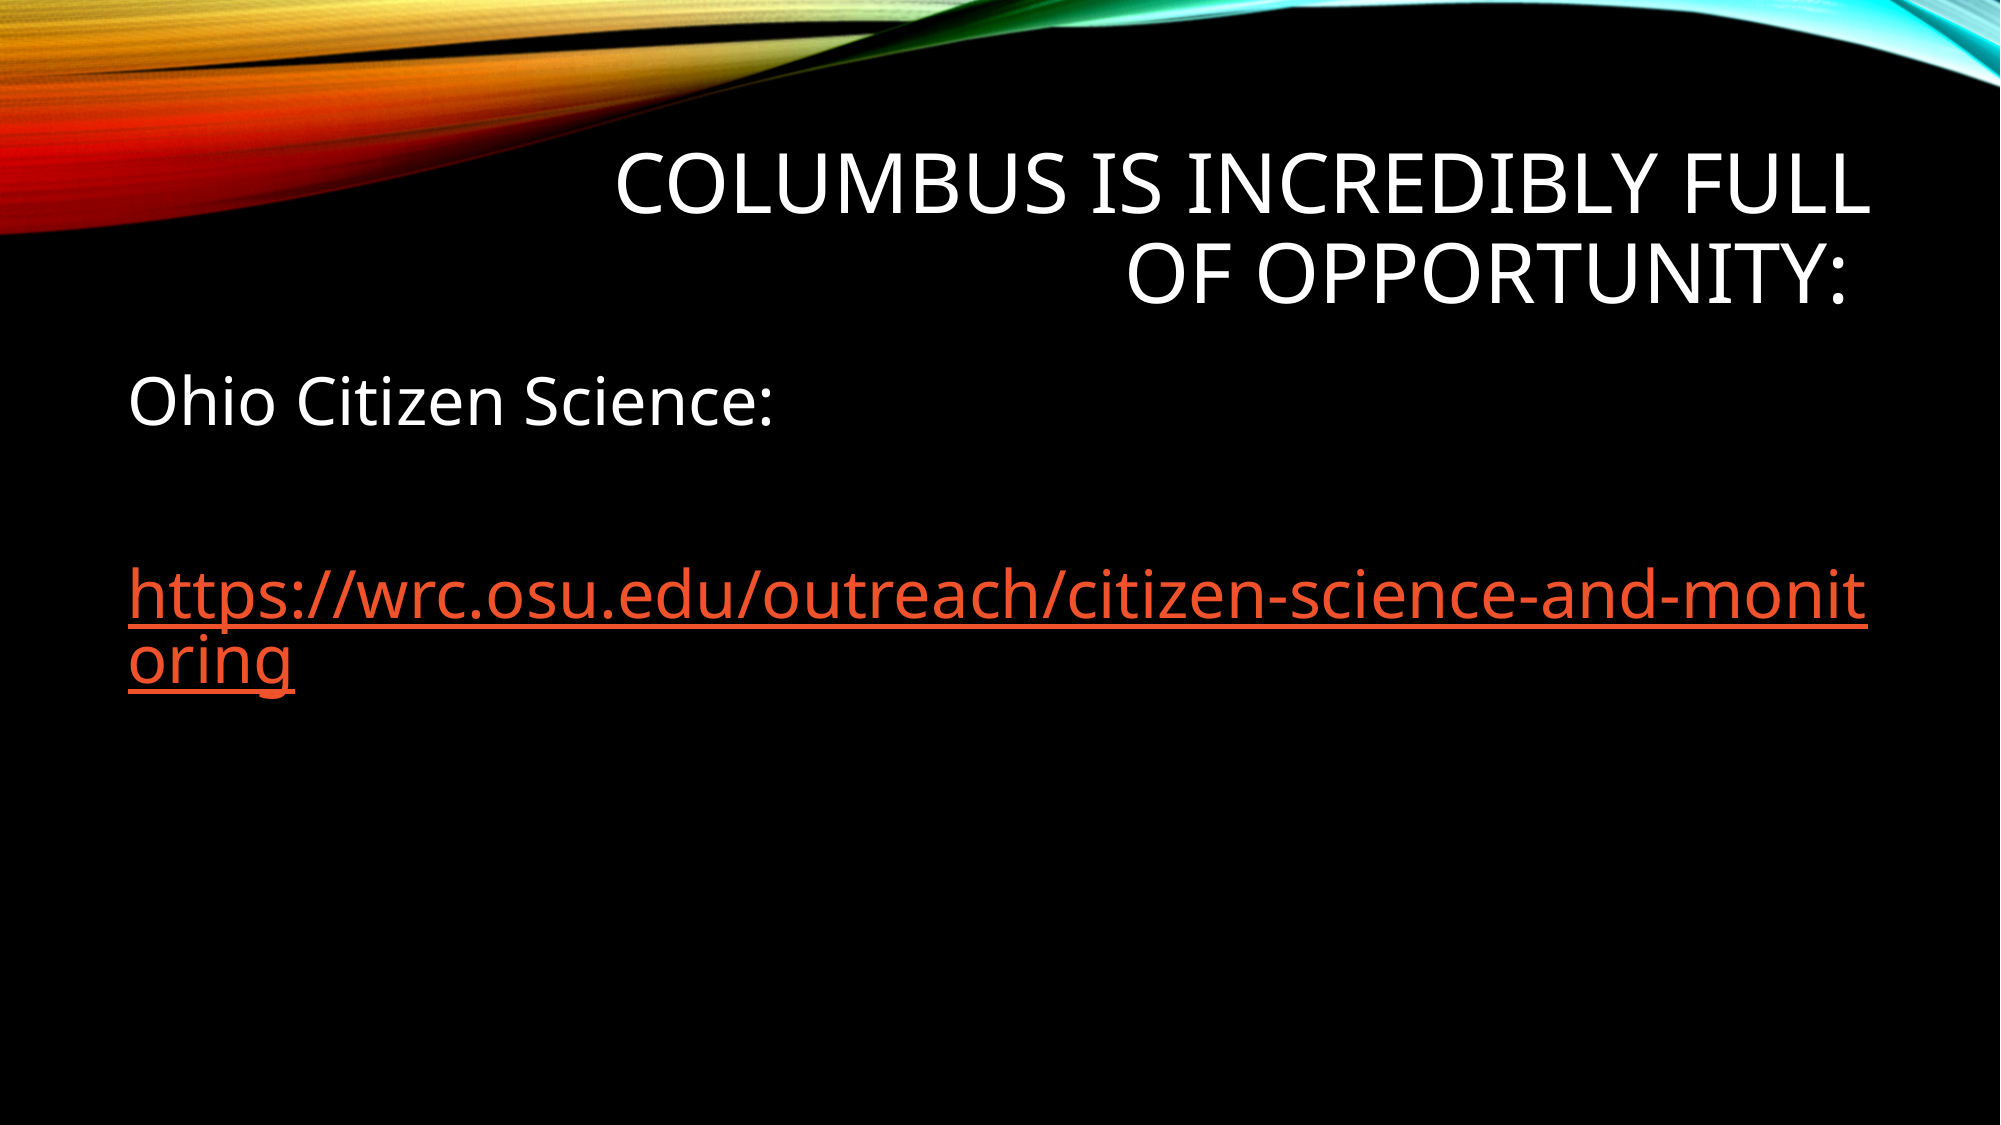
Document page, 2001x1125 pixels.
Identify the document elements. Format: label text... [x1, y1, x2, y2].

list Ohio Citizen Science: https://wrc.osu.edu/outreach/citizen-science-and-monitoring [112, 360, 1888, 1021]
title Columbus is incredibly full of opportunity: [474, 125, 1888, 338]
picture [0, 0, 2000, 237]
